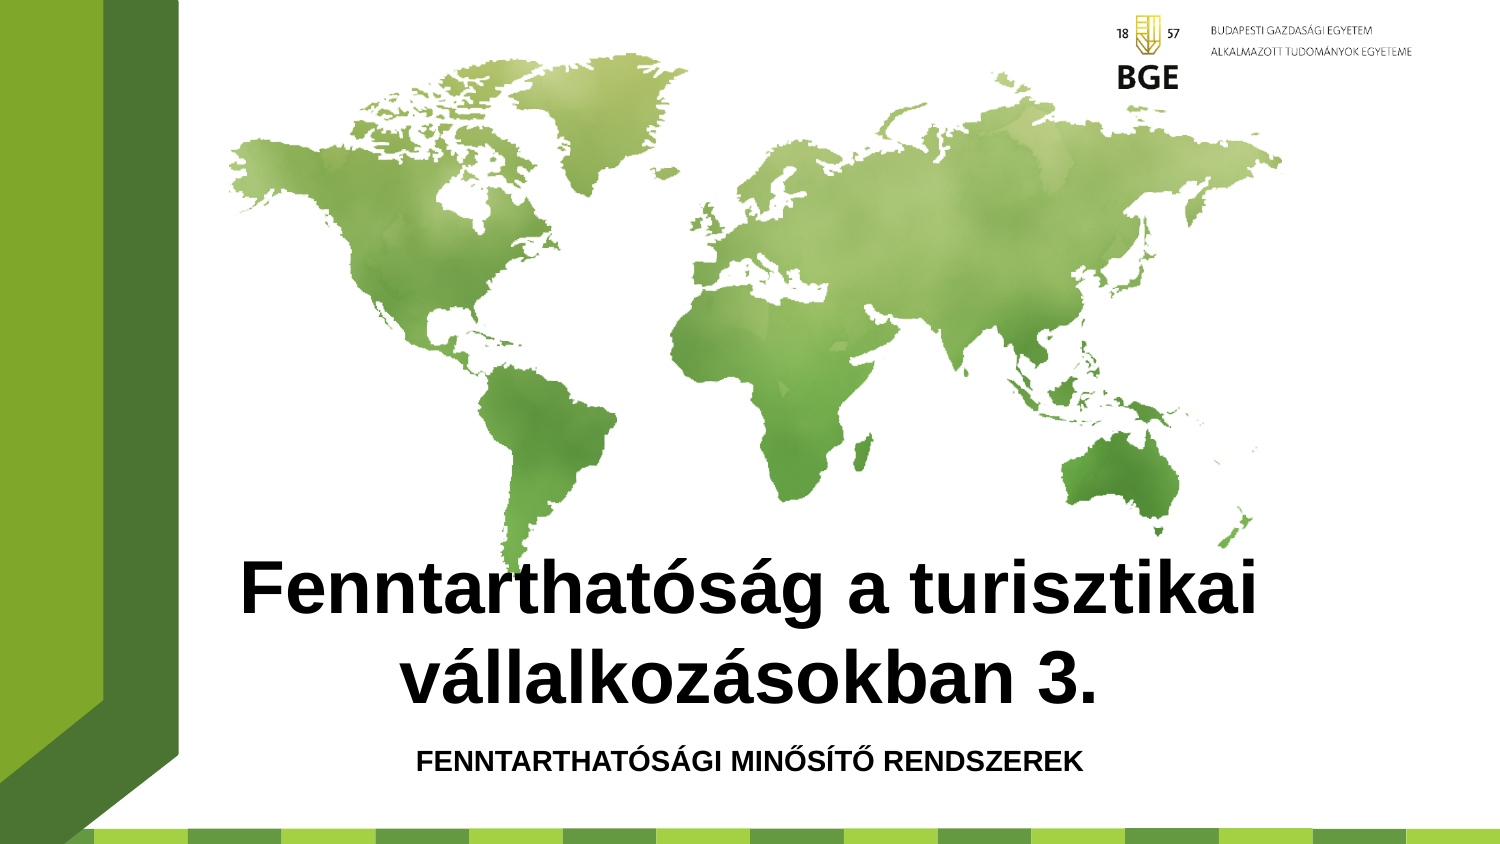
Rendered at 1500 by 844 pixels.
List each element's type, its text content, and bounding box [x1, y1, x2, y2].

text_box [0, 0, 104, 784]
picture [229, 8, 1412, 540]
list FENNTARTHATÓSÁGI MINŐSÍTŐ RENDSZEREK [127, 724, 1500, 796]
list Fenntarthatóság a turisztikai vállalkozásokban 3. [179, 540, 1500, 718]
text_box [0, 0, 179, 844]
